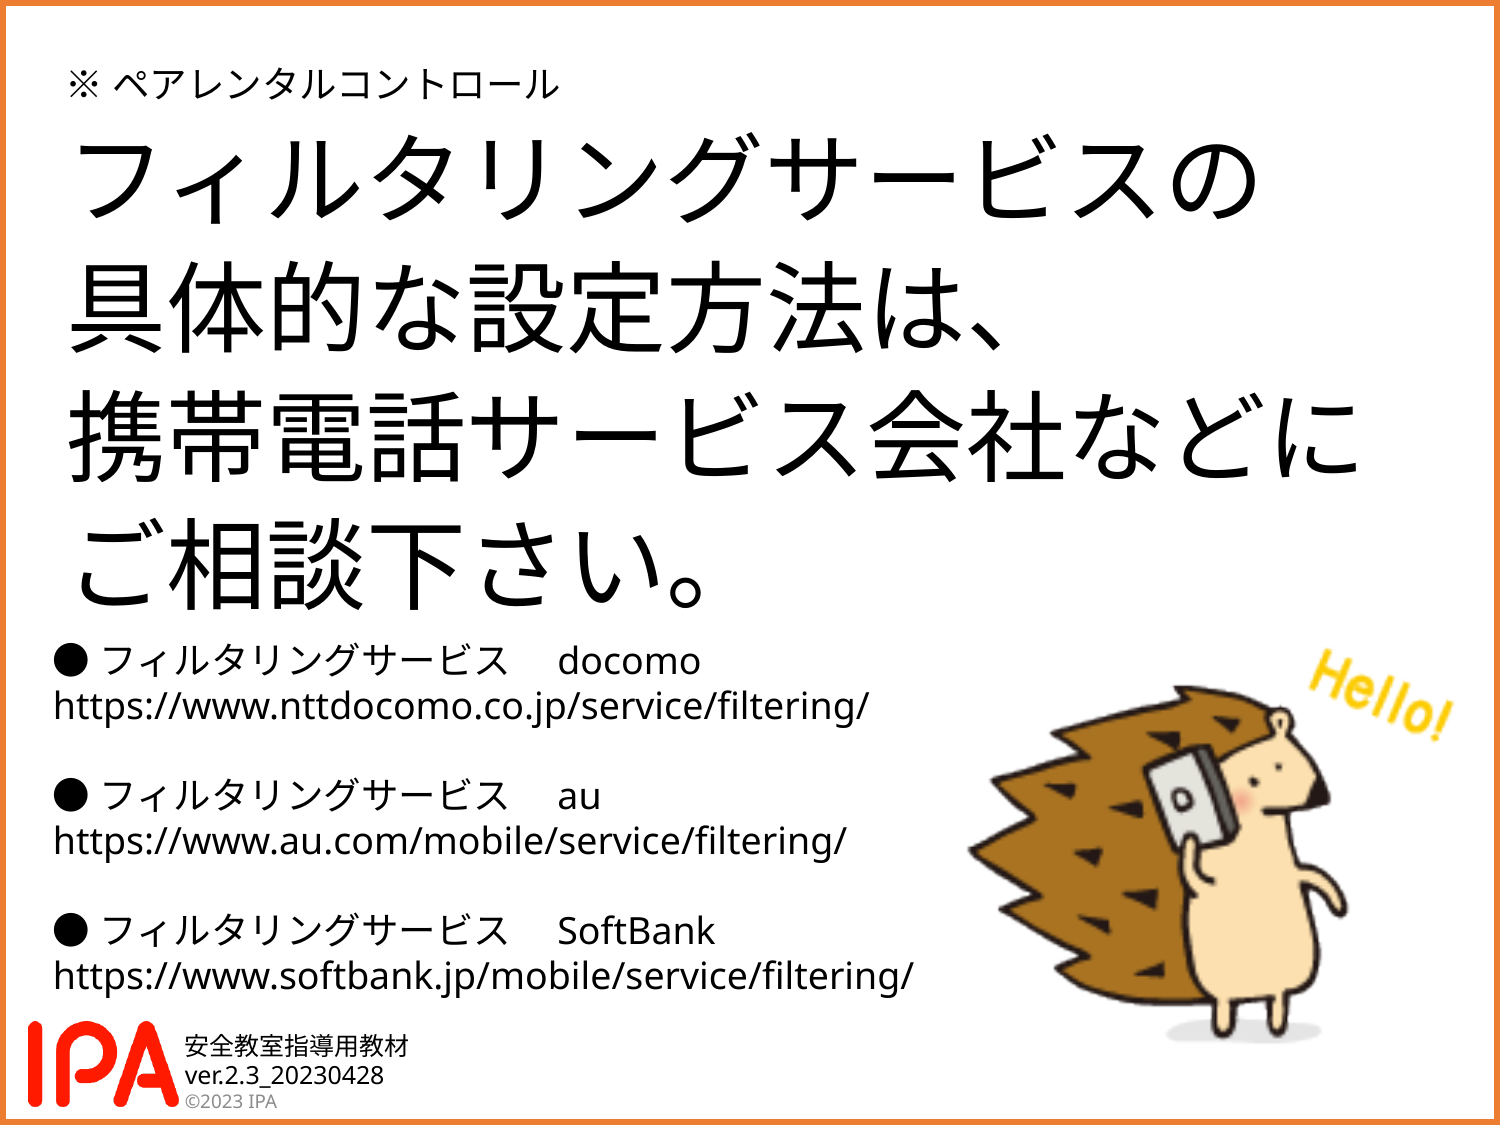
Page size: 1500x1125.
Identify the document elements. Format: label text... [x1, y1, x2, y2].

list フィルタリングサービスの 具体的な設定方法は、 携帯電話サービス会社などに ご相談下さい。 [51, 122, 1475, 531]
text_box ●フィルタリングサービス docomo https://www.nttdocomo.co.jp/service/filtering/ ●フィルタリングサービス au https://www.au.com/mobile/service/filtering/ ●フィルタリングサービス SoftBank https://www.softbank.jp/mobile/service/filtering/ [38, 629, 1020, 1005]
text_box ※ペアレンタルコントロール [51, 53, 629, 114]
picture [965, 646, 1462, 1048]
picture [28, 1021, 179, 1107]
